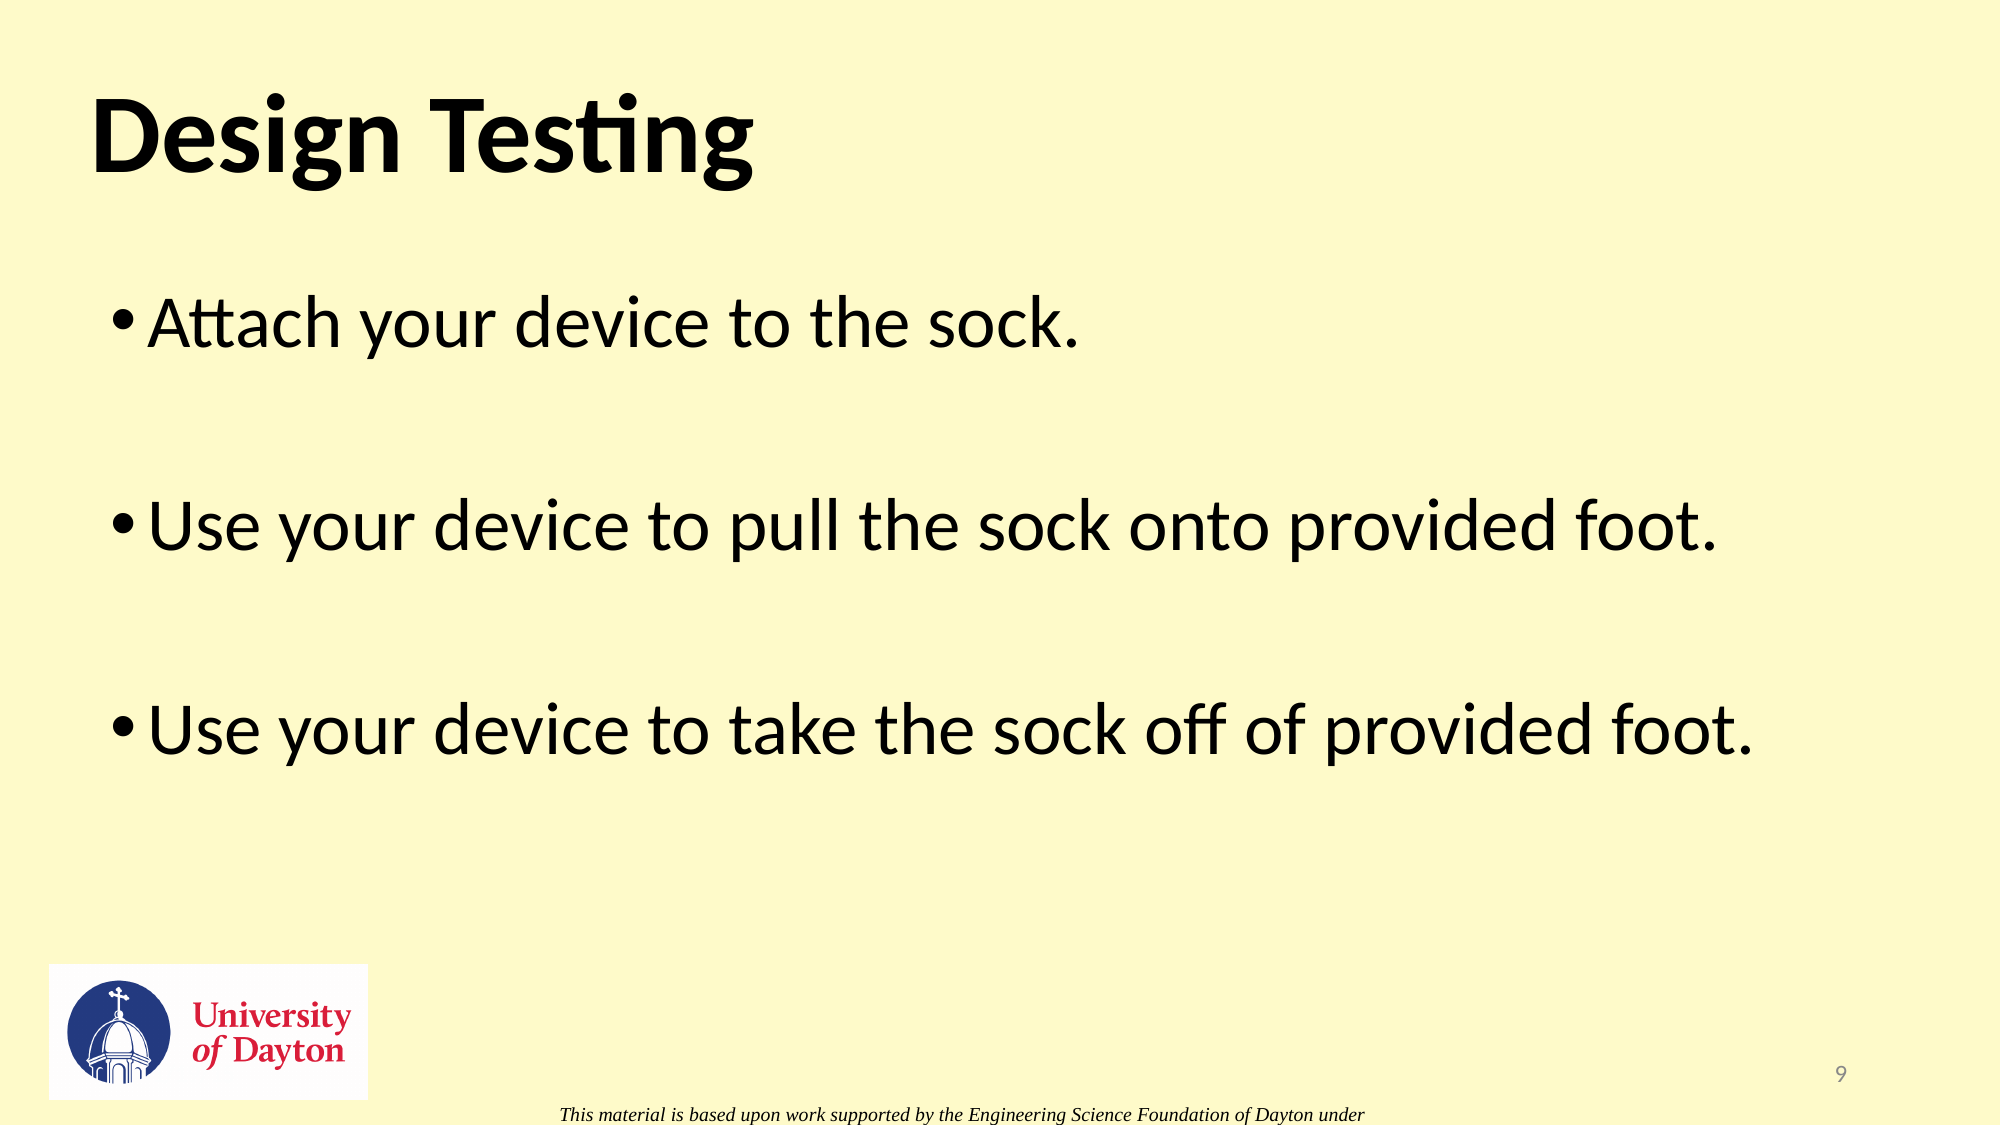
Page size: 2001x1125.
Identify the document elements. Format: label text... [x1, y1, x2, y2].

text_box This material is based upon work supported by the Engineering Science Foundation of Dayton under Grant No. AD2018-0001 and through a 2017-18 grant from the Marianist Foundation. [466, 878, 1525, 1125]
list Attach your device to the sock. Use your device to pull the sock onto provided foot. Use your device to take the sock off of provided foot. [95, 274, 1950, 920]
picture [48, 963, 369, 1101]
title Design Testing [75, 31, 1634, 241]
